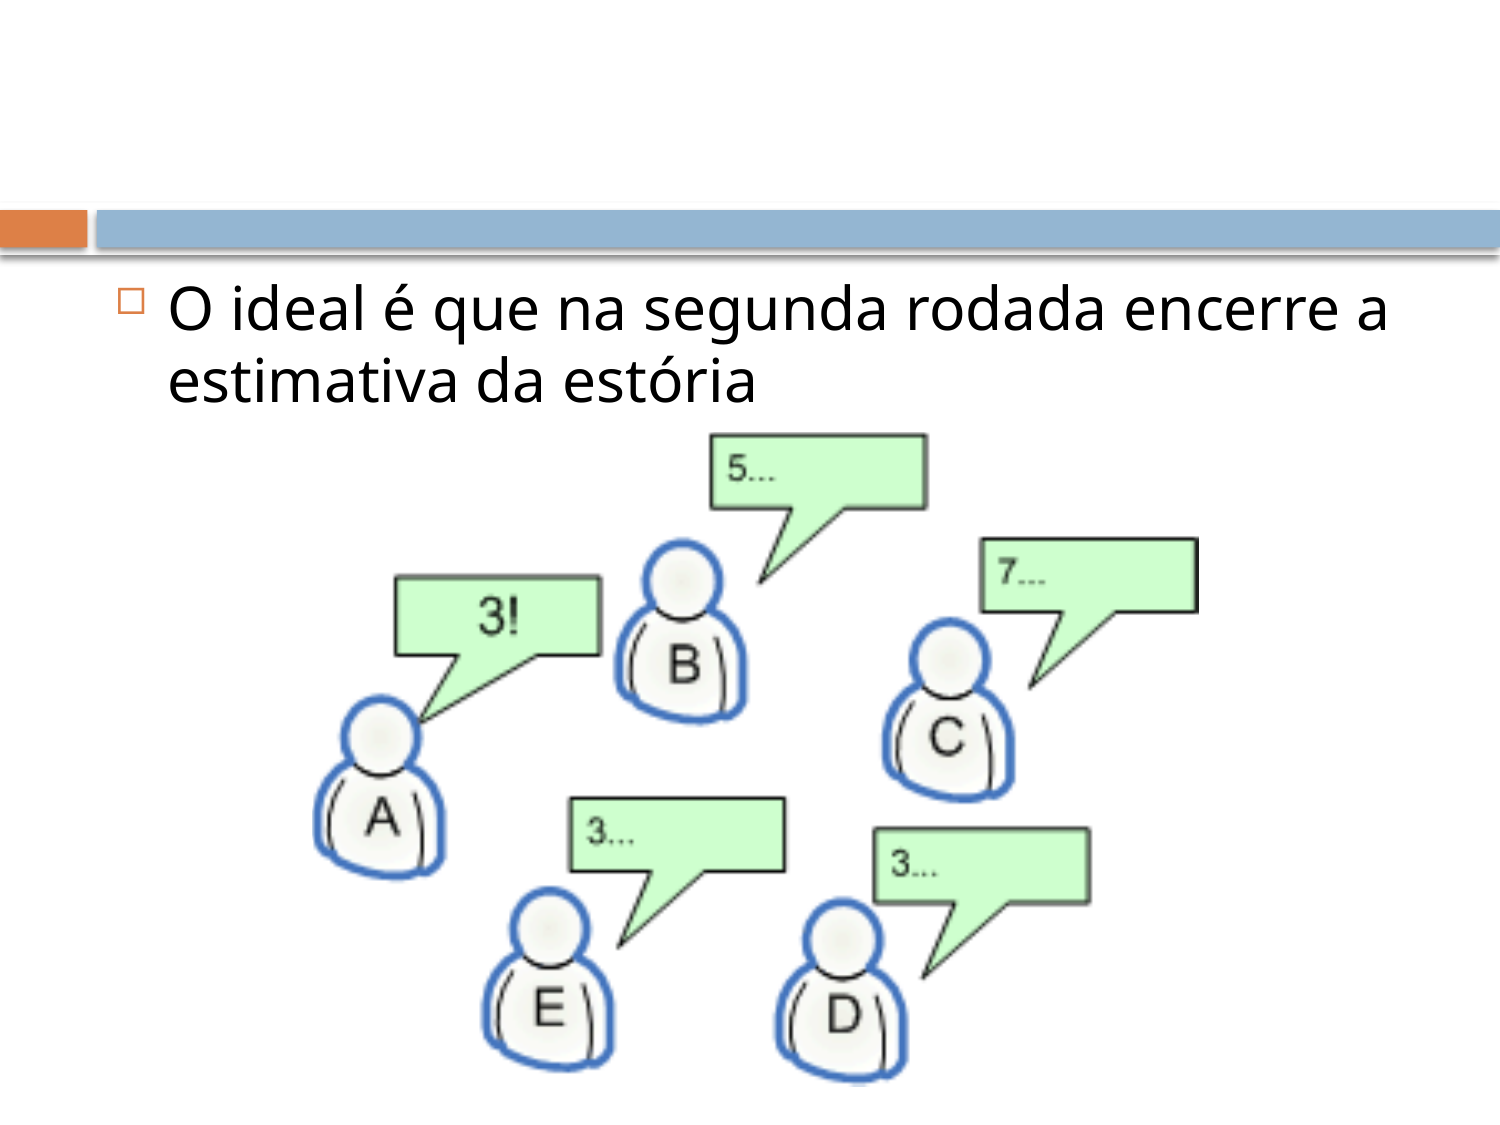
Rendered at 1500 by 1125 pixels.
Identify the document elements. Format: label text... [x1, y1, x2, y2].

list O ideal é que na segunda rodada encerre a estimativa da estória [100, 262, 1438, 1000]
picture [312, 432, 1200, 1087]
